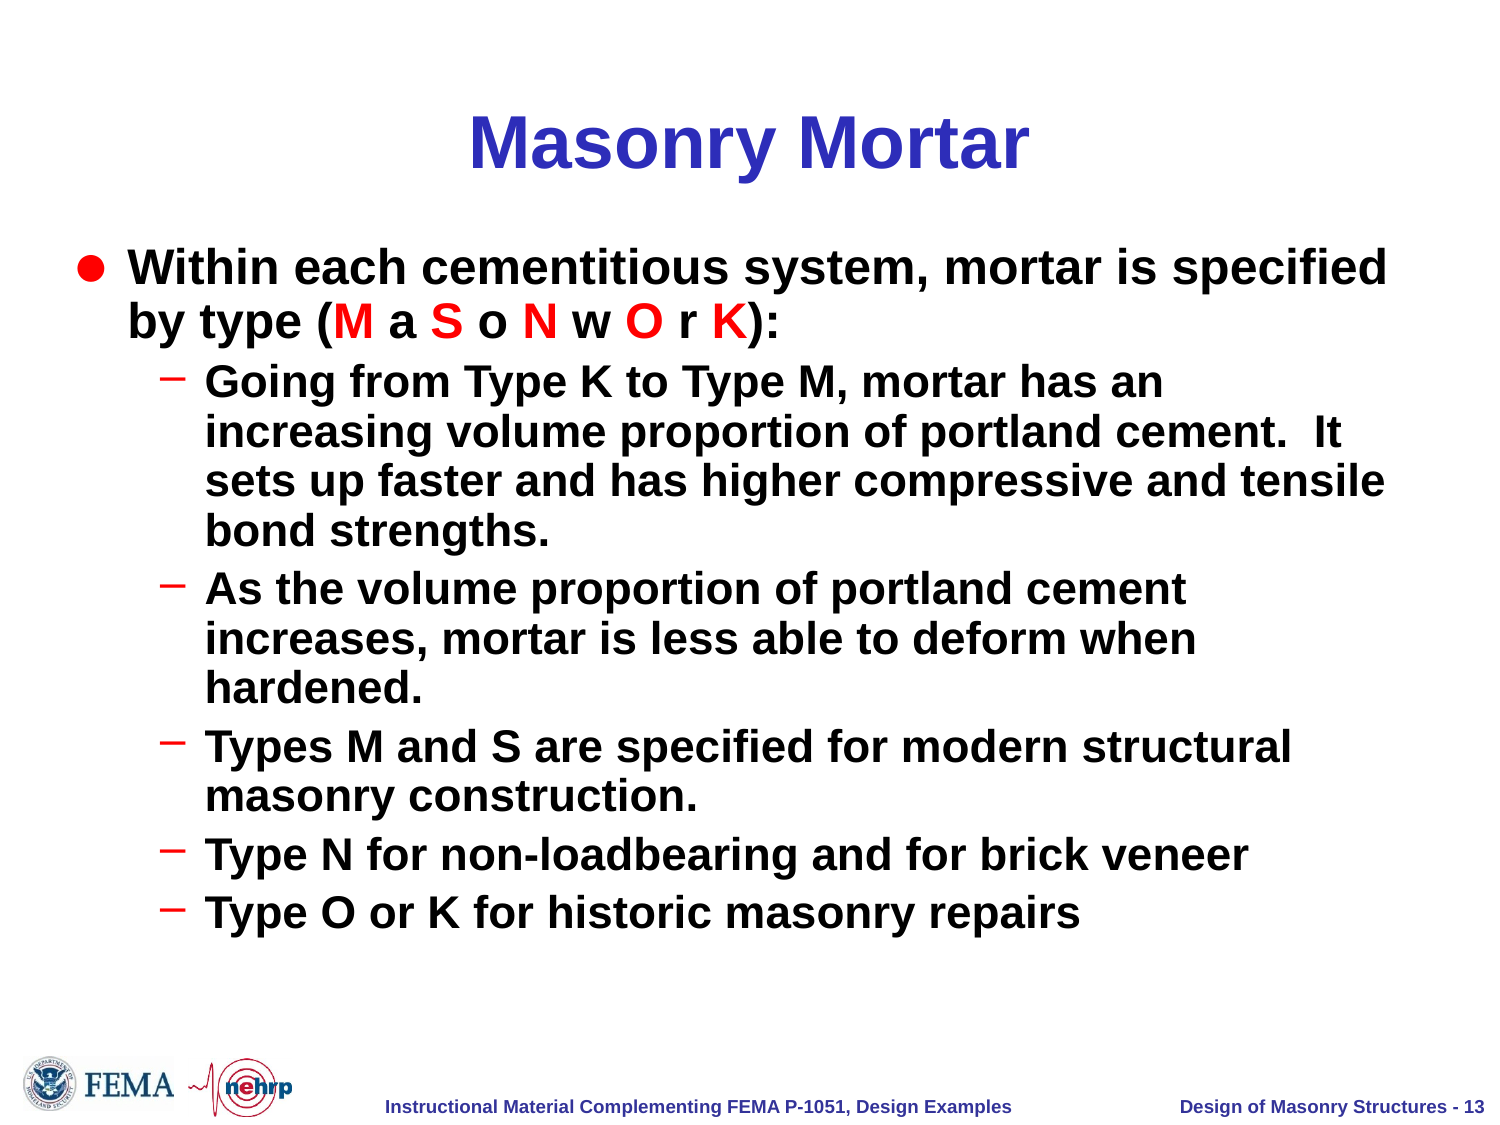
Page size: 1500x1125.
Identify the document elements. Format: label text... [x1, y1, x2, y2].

picture [23, 1056, 174, 1111]
title Masonry Mortar [75, 45, 1425, 233]
picture [188, 1058, 292, 1117]
list Within each cementitious system, mortar is specified by type (M a S o N w O r K): Going from Type K to Type M, mortar has an increasing volume proportion of portland cement. It sets up faster and has higher compressive and tensile bond strengths. As the volume proportion of portland cement increases, mortar is less able to deform when hardened. Types M and S are specified for modern structural masonry construction. Type N for non-loadbearing and for brick veneer Type O or K for historic masonry repairs [57, 233, 1409, 967]
footer Instructional Material Complementing FEMA P-1051, Design Examples [337, 1087, 1042, 1125]
slide_number Design of Masonry Structures - 13 [1042, 1077, 1500, 1125]
